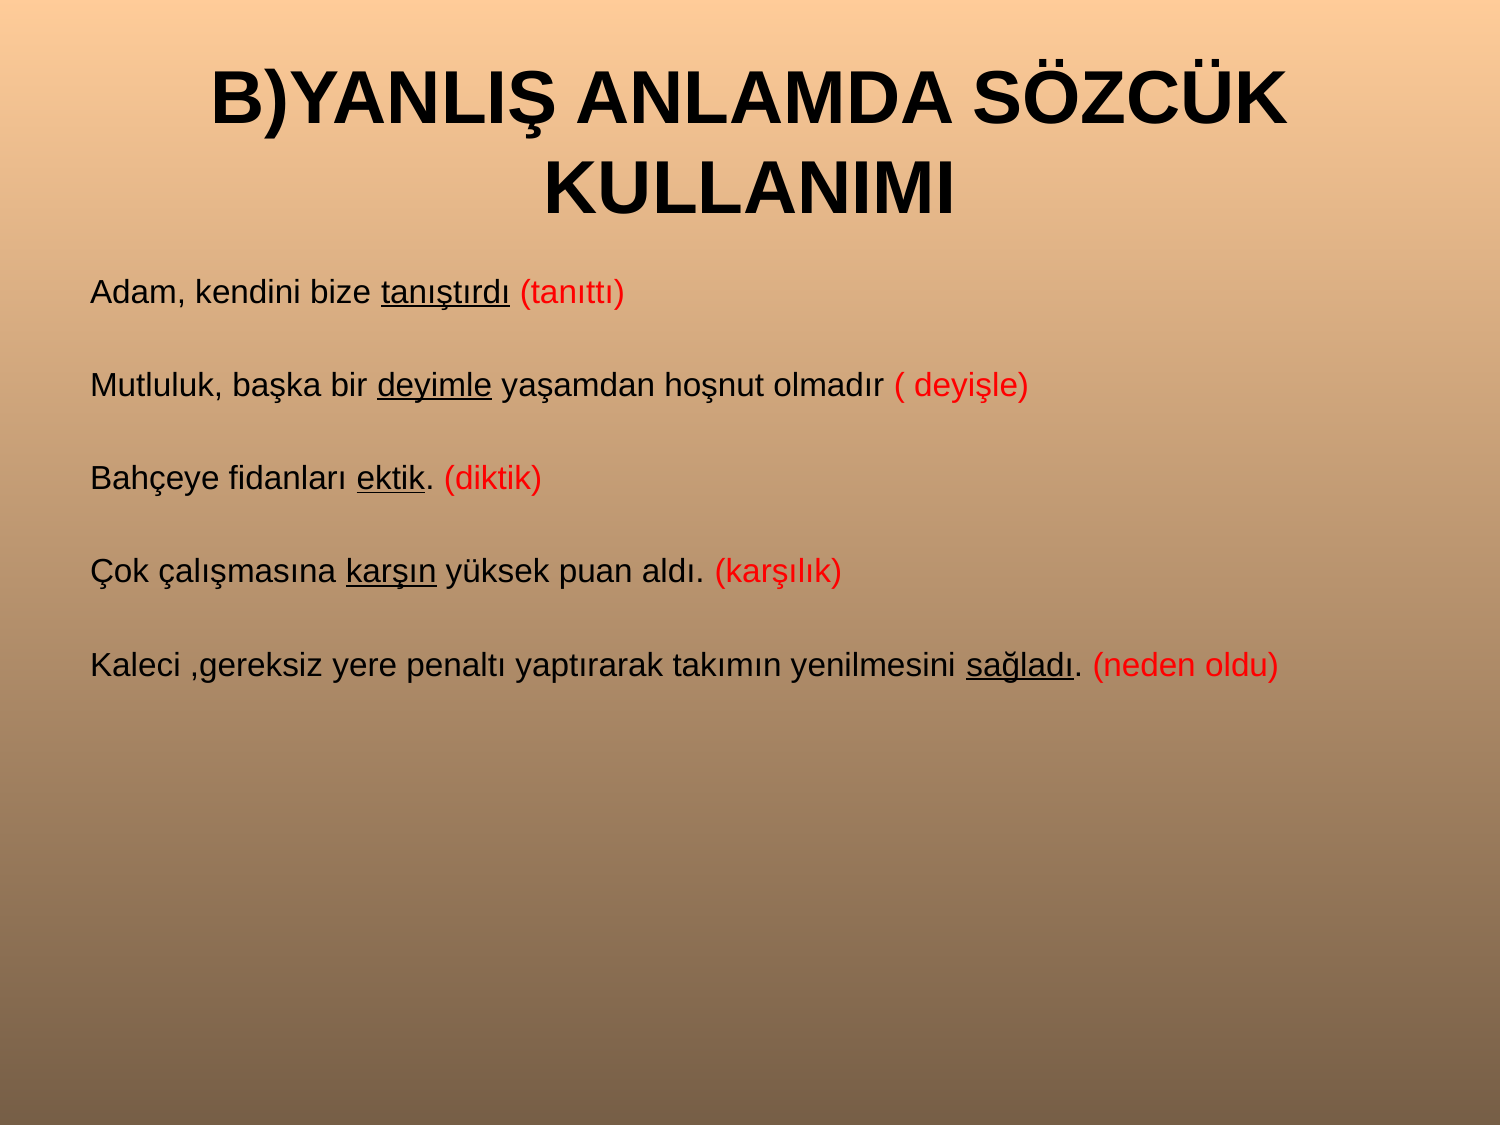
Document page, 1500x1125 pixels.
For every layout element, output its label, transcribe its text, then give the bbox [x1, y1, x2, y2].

title B)YANLIŞ ANLAMDA SÖZCÜK KULLANIMI [74, 44, 1426, 233]
list Adam, kendini bize tanıştırdı (tanıttı) Mutluluk, başka bir deyimle yaşamdan hoşnut olmadır ( deyişle) Bahçeye fidanları ektik. (diktik) Çok çalışmasına karşın yüksek puan aldı. (karşılık) Kaleci ,gereksiz yere penaltı yaptırarak takımın yenilmesini sağladı. (neden oldu) [74, 262, 1426, 1006]
